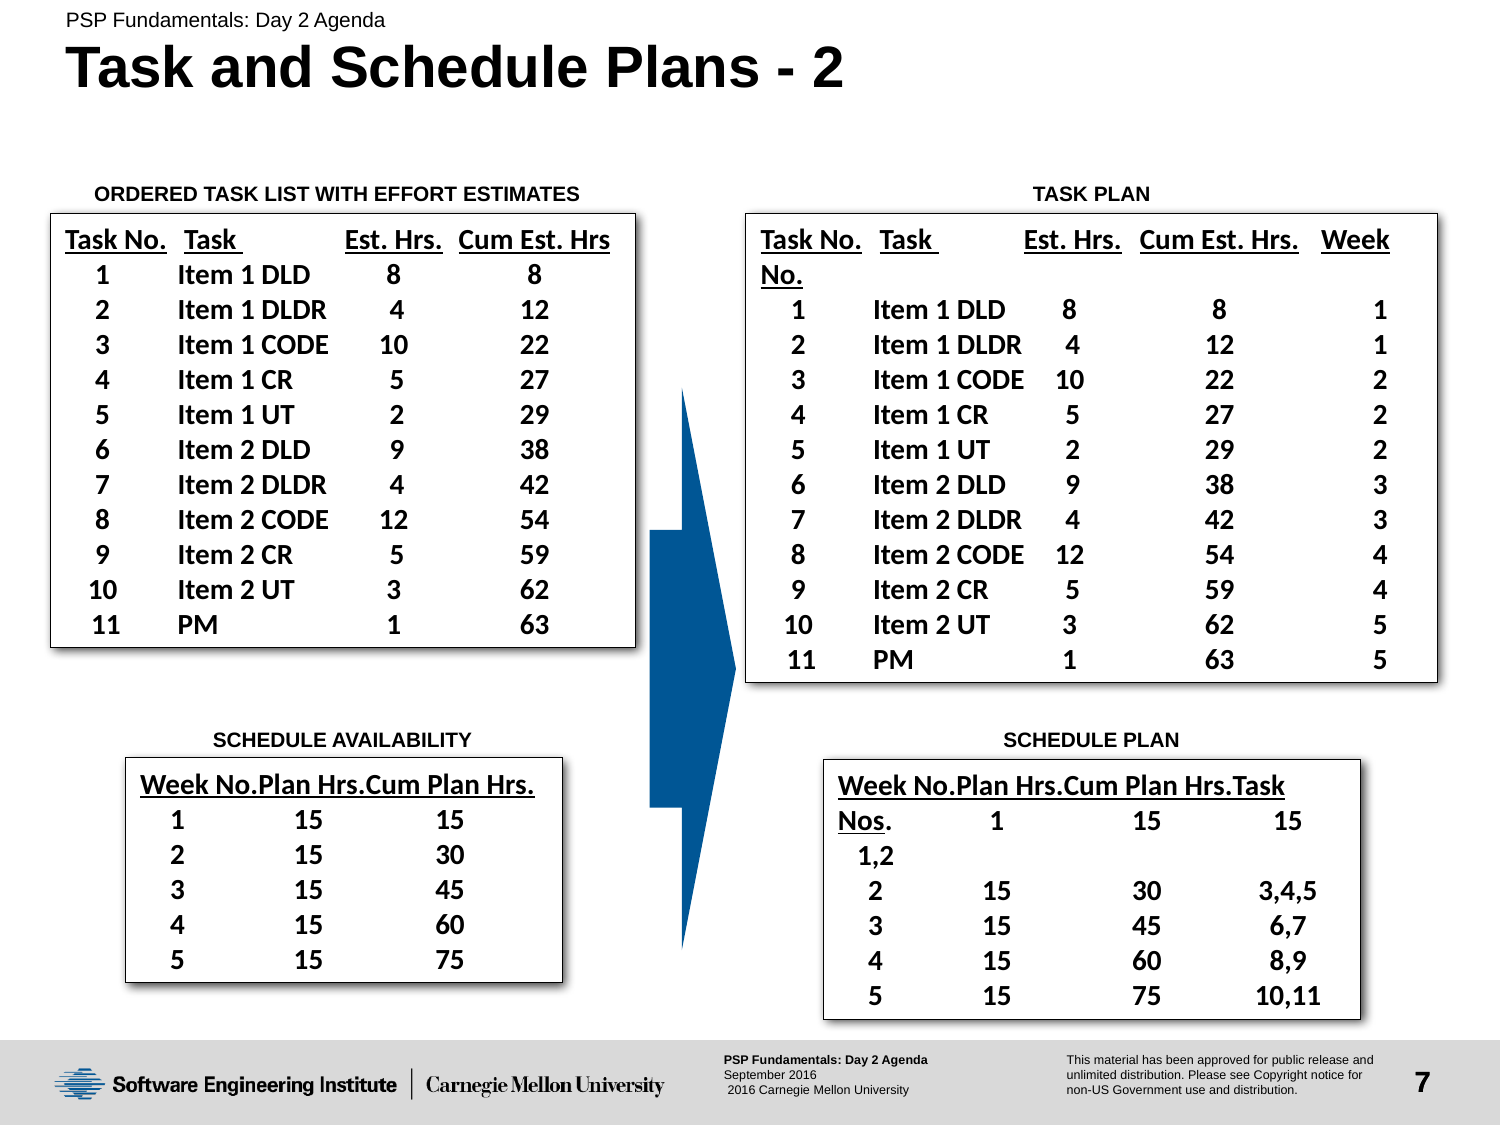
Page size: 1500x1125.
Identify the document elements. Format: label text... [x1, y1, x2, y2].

text_box TASK PLAN [1017, 173, 1166, 214]
text_box Week No. Plan Hrs. Cum Plan Hrs. 1 15 15 2 15 30 3 15 45 4 15 60 5 15 75 [124, 757, 563, 983]
text_box [649, 387, 736, 951]
text_box ORDERED TASK LIST WITH EFFORT ESTIMATES [79, 173, 596, 214]
text_box Task No. Task Est. Hrs. Cum Est. Hrs. Week No. 1 Item 1 DLD 8 8 1 2 Item 1 DLDR 4 12 1 3 Item 1 CODE 10 22 2 4 Item 1 CR 5 27 2 5 Item 1 UT 2 29 2 6 Item 2 DLD 9 38 3 7 Item 2 DLDR 4 42 3 8 Item 2 CODE 12 54 4 9 Item 2 CR 5 59 4 10 Item 2 UT 3 62 5 11 PM 1 63 5 [745, 213, 1438, 683]
picture [46, 1061, 673, 1104]
text_box SCHEDULE AVAILABILITY [197, 718, 488, 760]
text_box SCHEDULE PLAN [988, 718, 1195, 760]
text_box Week No. Plan Hrs. Cum Plan Hrs. Task Nos. 1 15 15 1,2 2 15 30 3,4,5 3 15 45 6,7 4 15 60 8,9 5 15 75 10,11 [822, 759, 1361, 1019]
text_box Task No. Task Est. Hrs. Cum Est. Hrs 1 Item 1 DLD 8 8 2 Item 1 DLDR 4 12 3 Item 1 CODE 10 22 4 Item 1 CR 5 27 5 Item 1 UT 2 29 6 Item 2 DLD 9 38 7 Item 2 DLDR 4 42 8 Item 2 CODE 12 54 9 Item 2 CR 5 59 10 Item 2 UT 3 62 11 PM 1 63 [50, 213, 636, 648]
title Task and Schedule Plans - 2 [65, 37, 1430, 148]
